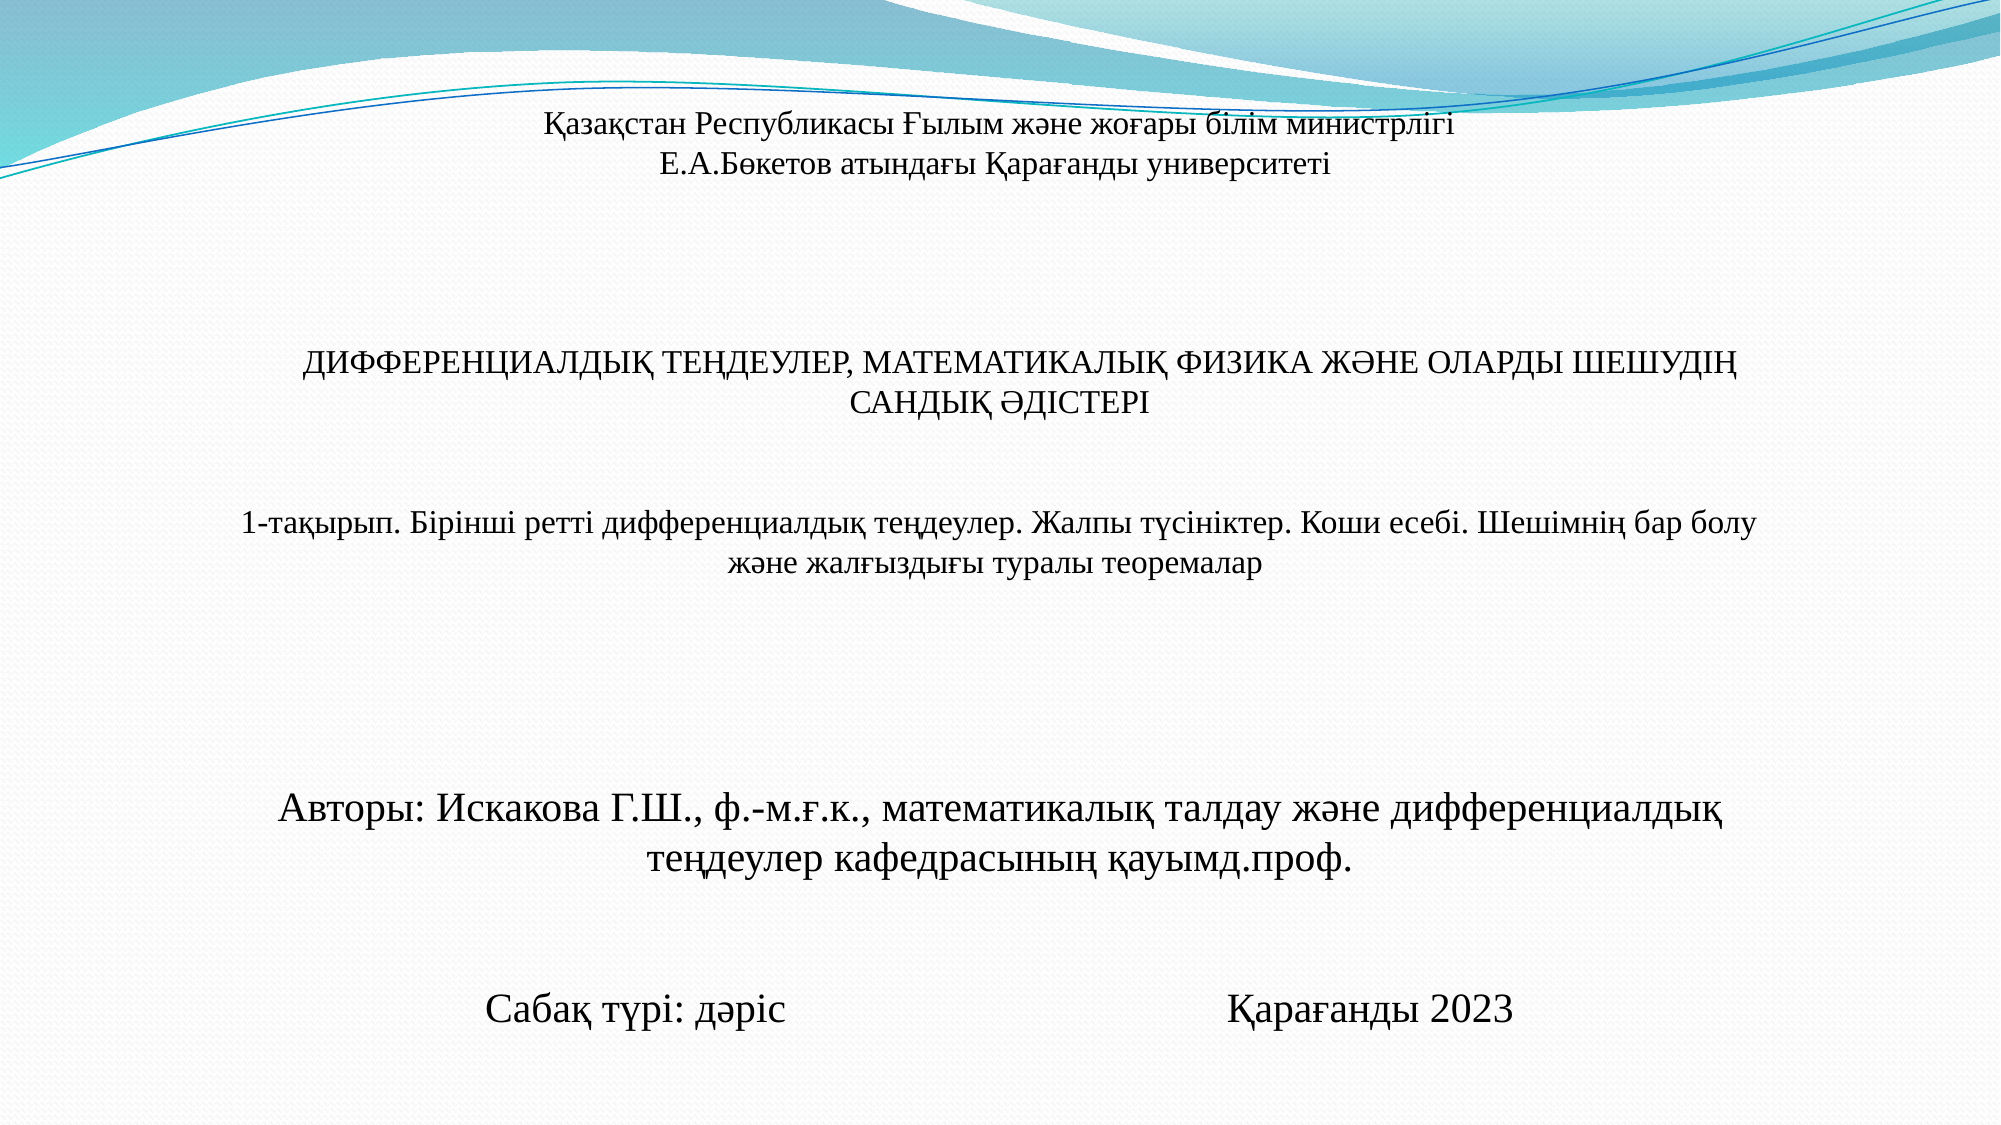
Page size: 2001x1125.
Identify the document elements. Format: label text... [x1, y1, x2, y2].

text_box Қазақстан Республикасы Ғылым және жоғары білім министрлігі Е.А.Бөкетов атындағы Қарағанды университеті ДИФФЕРЕНЦИАЛДЫҚ ТЕҢДЕУЛЕР, МАТЕМАТИКАЛЫҚ ФИЗИКА ЖӘНЕ ОЛАРДЫ ШЕШУДІҢ САНДЫҚ ӘДІСТЕРІ 1-тақырып. Бірінші ретті дифференциалдық теңдеулер. Жалпы түсініктер. Коши есебі. Шешімнің бар болу және жалғыздығы туралы теоремалар Авторы: Искакова Г.Ш., ф.-м.ғ.к., математикалық талдау және дифференциалдық теңдеулер кафедрасының қауымд.проф. Сабақ түрі: дәріс Қарағанды 2023 [203, 93, 1797, 1038]
